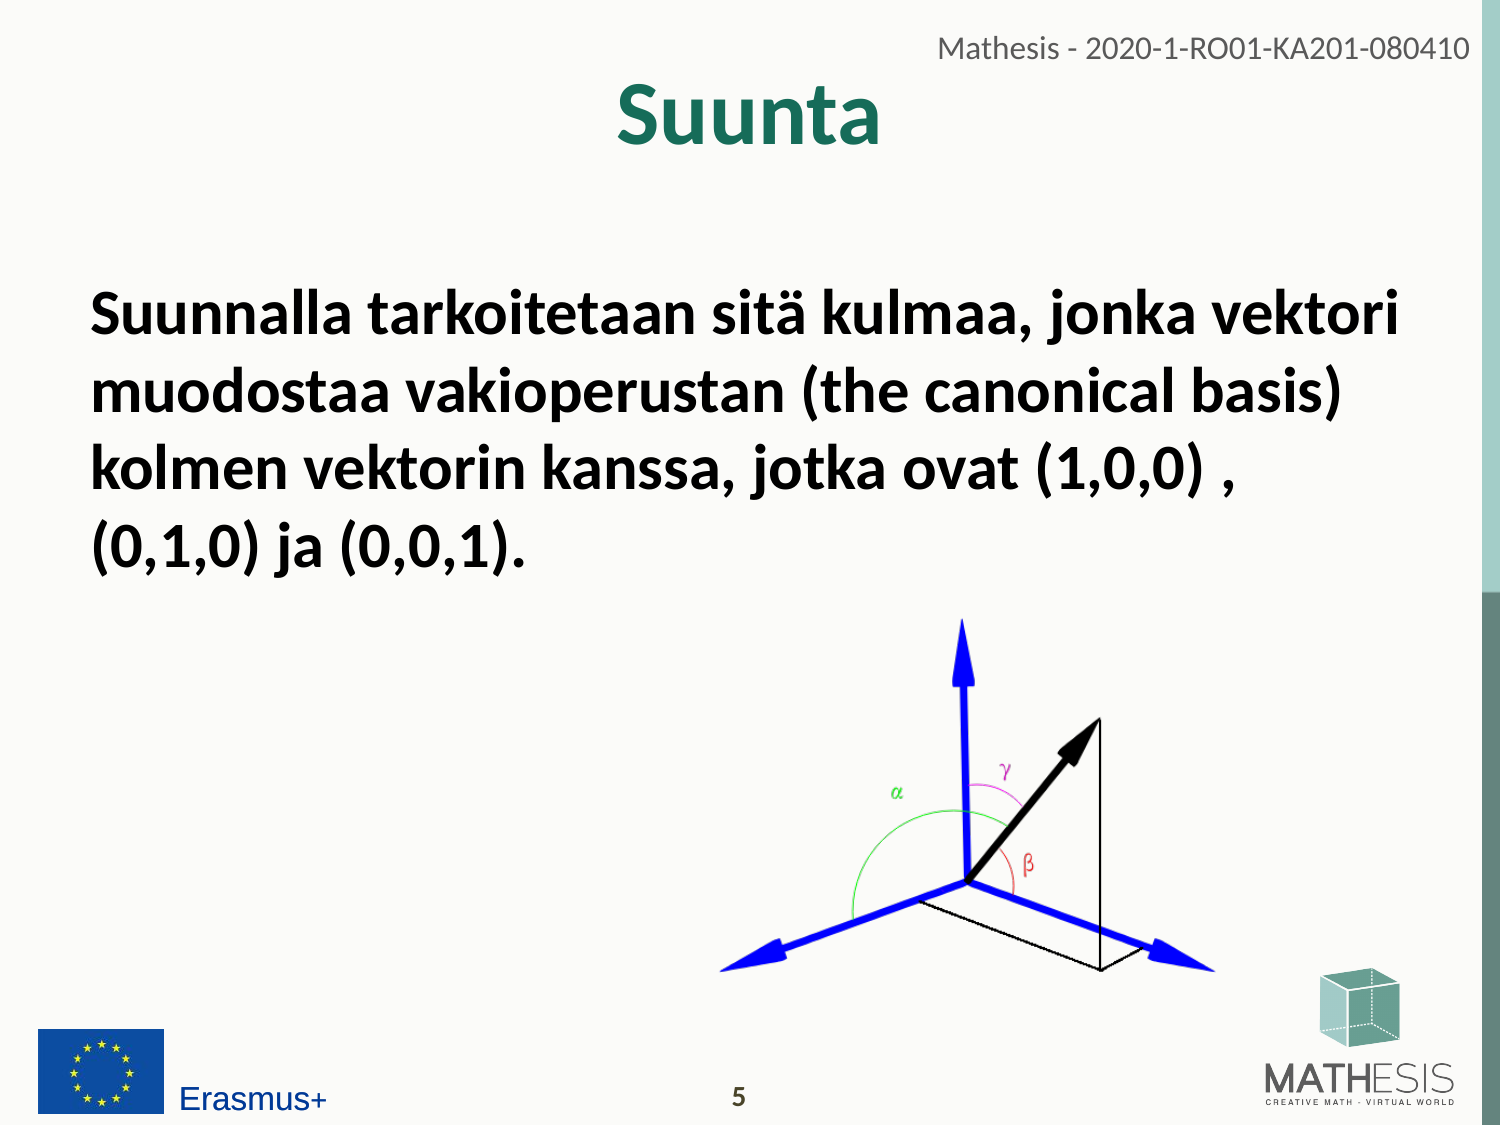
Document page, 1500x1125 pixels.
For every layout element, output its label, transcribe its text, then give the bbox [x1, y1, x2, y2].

picture [693, 611, 1235, 992]
picture [38, 1029, 164, 1114]
title Suunta [75, 45, 1425, 233]
list Suunnalla tarkoitetaan sitä kulmaa, jonka vektori muodostaa vakioperustan (the canonical basis) kolmen vektorin kanssa, jotka ovat (1,0,0) , (0,1,0) ja (0,0,1). [75, 262, 1425, 1005]
